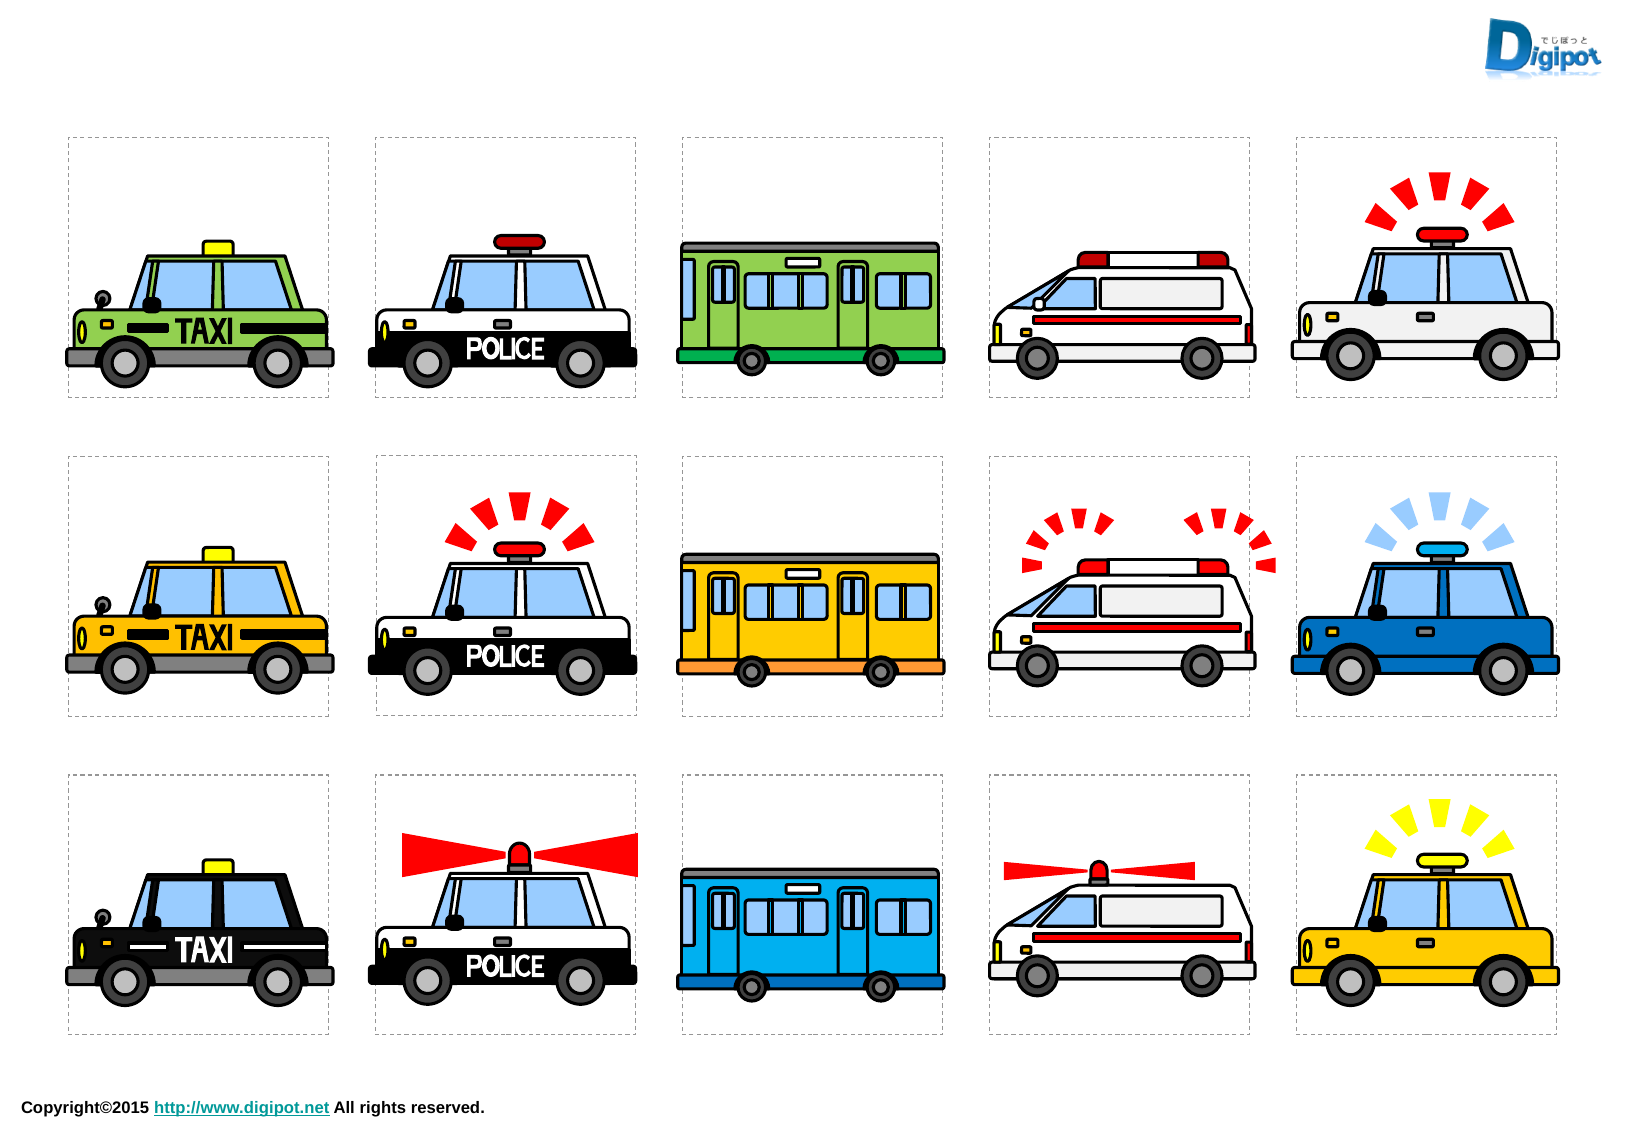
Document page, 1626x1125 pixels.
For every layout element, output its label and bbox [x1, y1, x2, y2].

text_box [461, 479, 579, 572]
picture [1485, 18, 1602, 82]
text_box [677, 554, 945, 692]
text_box [66, 547, 334, 702]
text_box [1292, 228, 1559, 389]
text_box [677, 869, 945, 1007]
text_box [369, 235, 636, 396]
text_box [401, 832, 639, 878]
text_box [677, 242, 945, 380]
text_box [1381, 479, 1499, 572]
text_box [1381, 159, 1499, 252]
text_box [989, 884, 1256, 997]
text_box [989, 559, 1256, 687]
text_box [1003, 860, 1195, 886]
text_box [1292, 542, 1559, 703]
text_box [66, 240, 334, 396]
text_box [1292, 854, 1559, 1015]
text_box [1381, 786, 1499, 878]
text_box [66, 859, 334, 1015]
text_box [369, 542, 636, 703]
text_box [369, 873, 636, 1013]
text_box [989, 252, 1256, 379]
text_box [1020, 503, 1104, 569]
text_box [1193, 503, 1277, 569]
